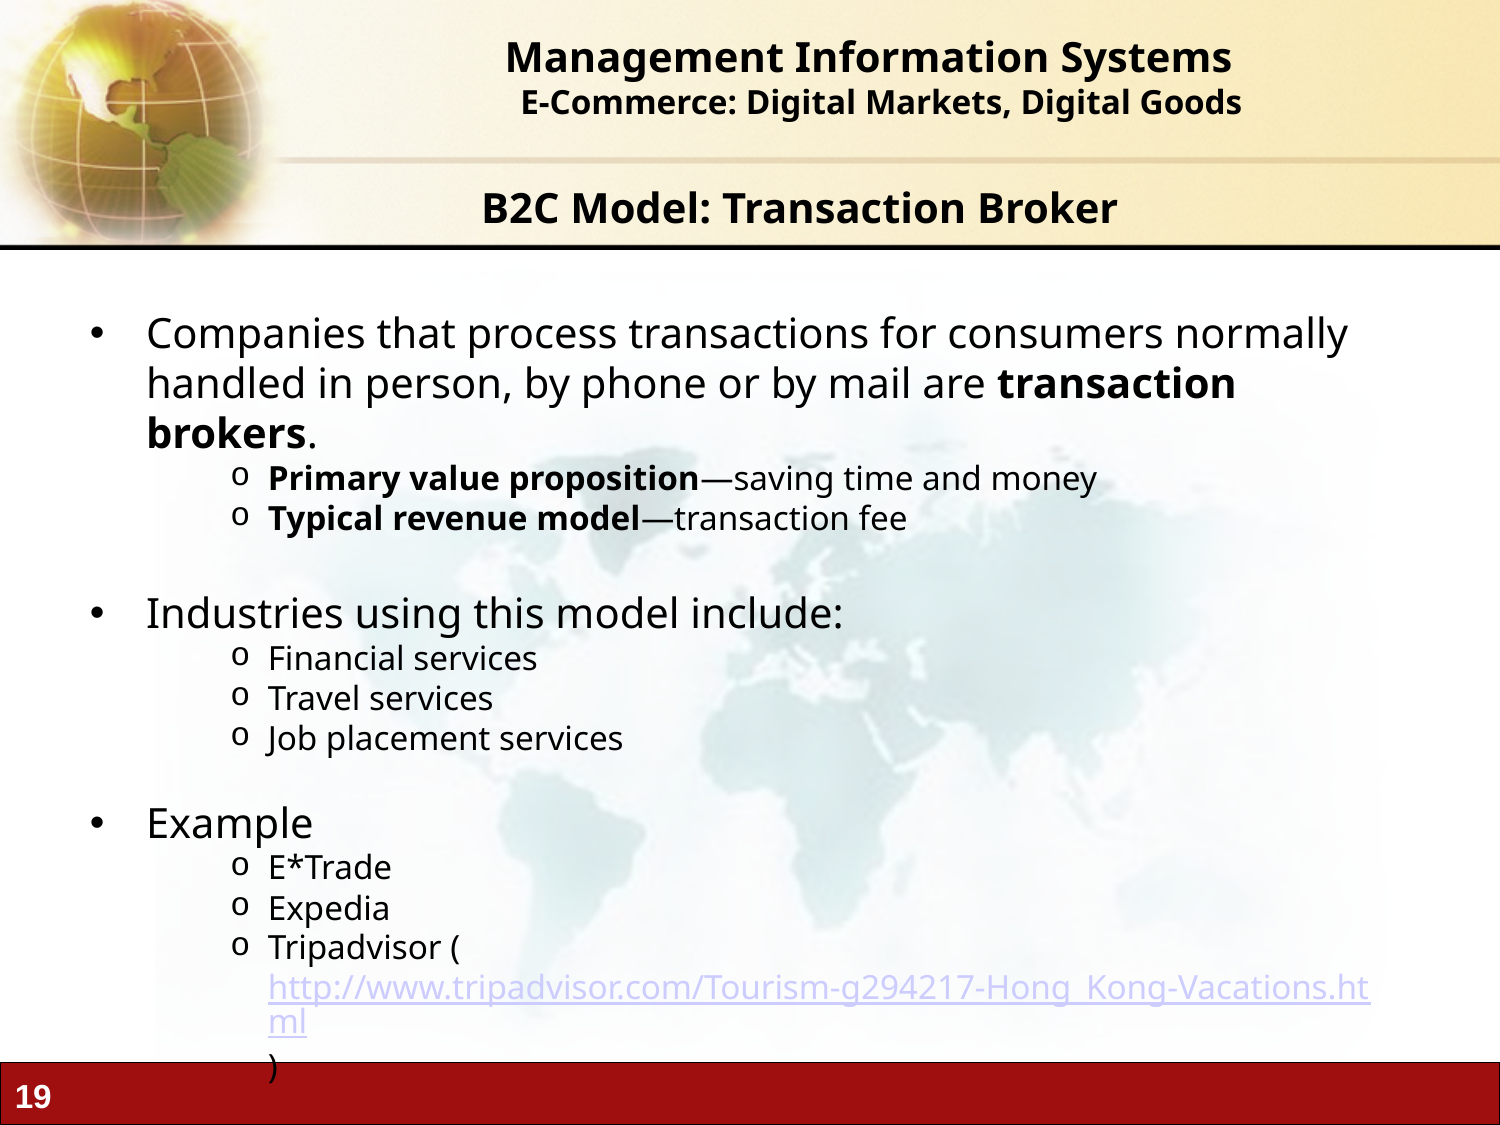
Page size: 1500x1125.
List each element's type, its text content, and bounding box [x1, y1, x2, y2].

text_box Companies that process transactions for consumers normally handled in person, by phone or by mail are transaction brokers. Primary value proposition—saving time and money Typical revenue model—transaction fee Industries using this model include: Financial services Travel services Job placement services Example E*Trade Expedia Tripadvisor (http://www.tripadvisor.com/Tourism-g294217-Hong_Kong-Vacations.html) [74, 299, 1413, 1025]
picture [0, 0, 1500, 1062]
text_box B2C Model: Transaction Broker [262, 174, 1338, 240]
text_box Management Information Systems E-Commerce: Digital Markets, Digital Goods [237, 32, 1500, 119]
